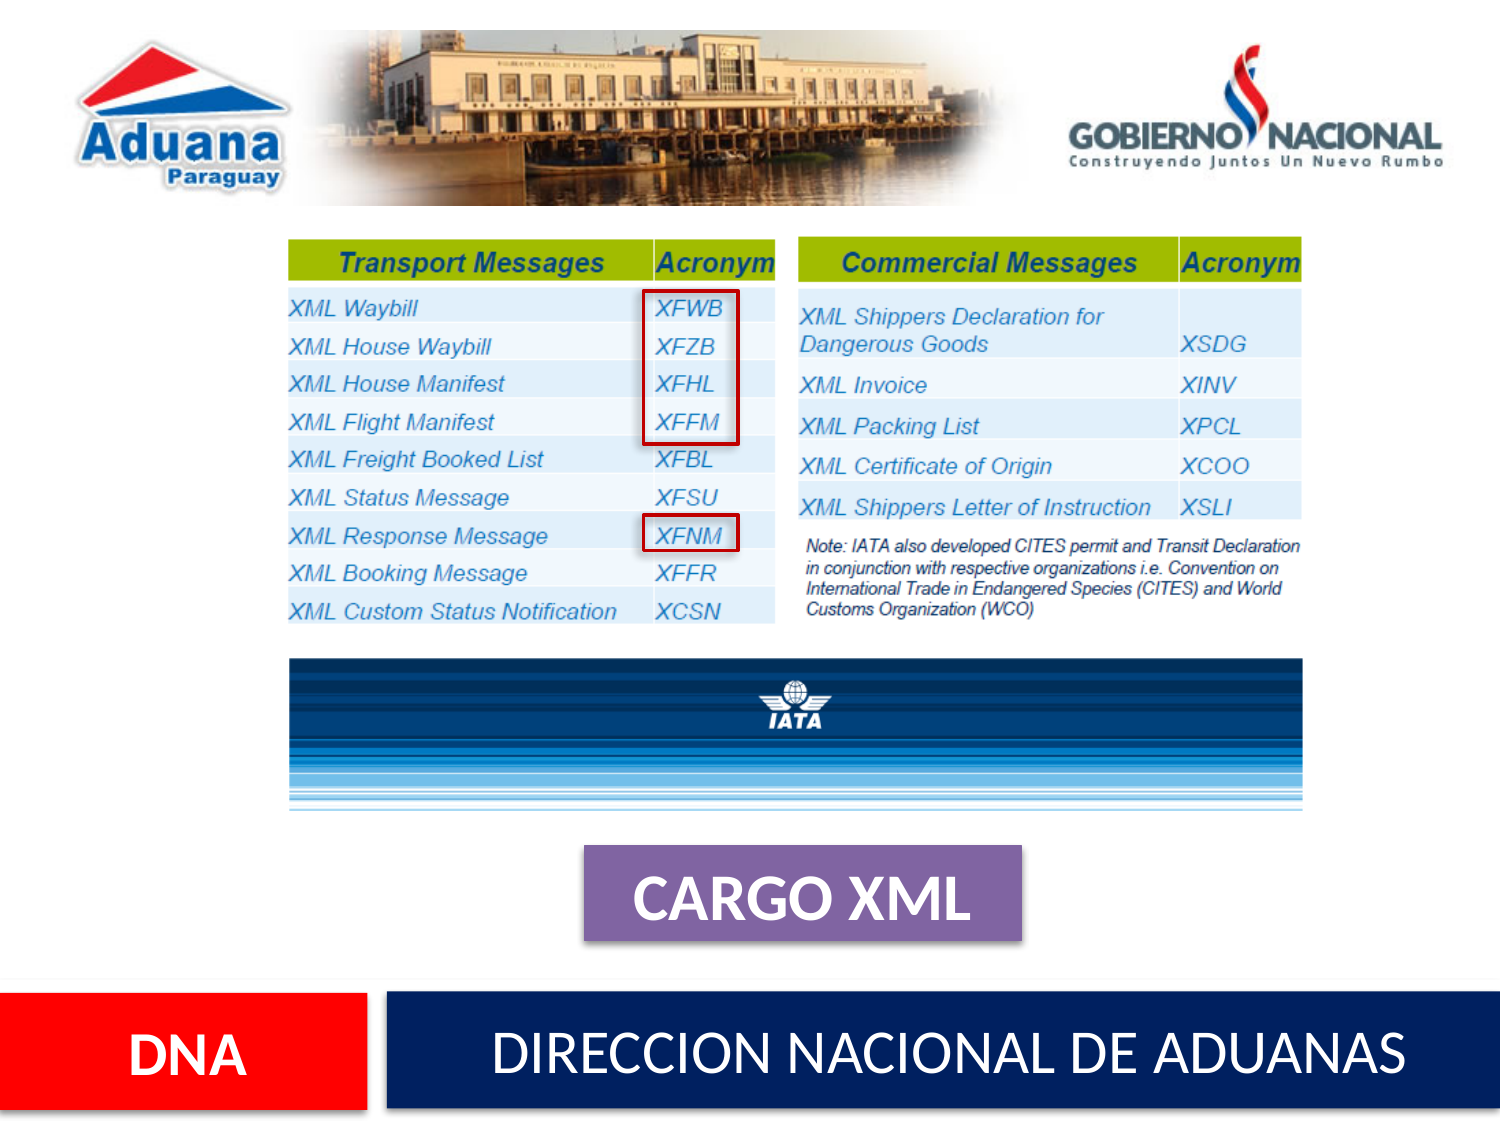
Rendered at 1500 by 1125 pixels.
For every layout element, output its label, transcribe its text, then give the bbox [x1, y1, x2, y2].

subtitle DIRECCION NACIONAL DE ADUANAS [399, 992, 1500, 1106]
picture [288, 657, 1306, 811]
picture [257, 219, 1330, 632]
text_box DNA [64, 1005, 311, 1096]
picture [52, 30, 1460, 207]
text_box CARGO XML [584, 845, 1022, 941]
